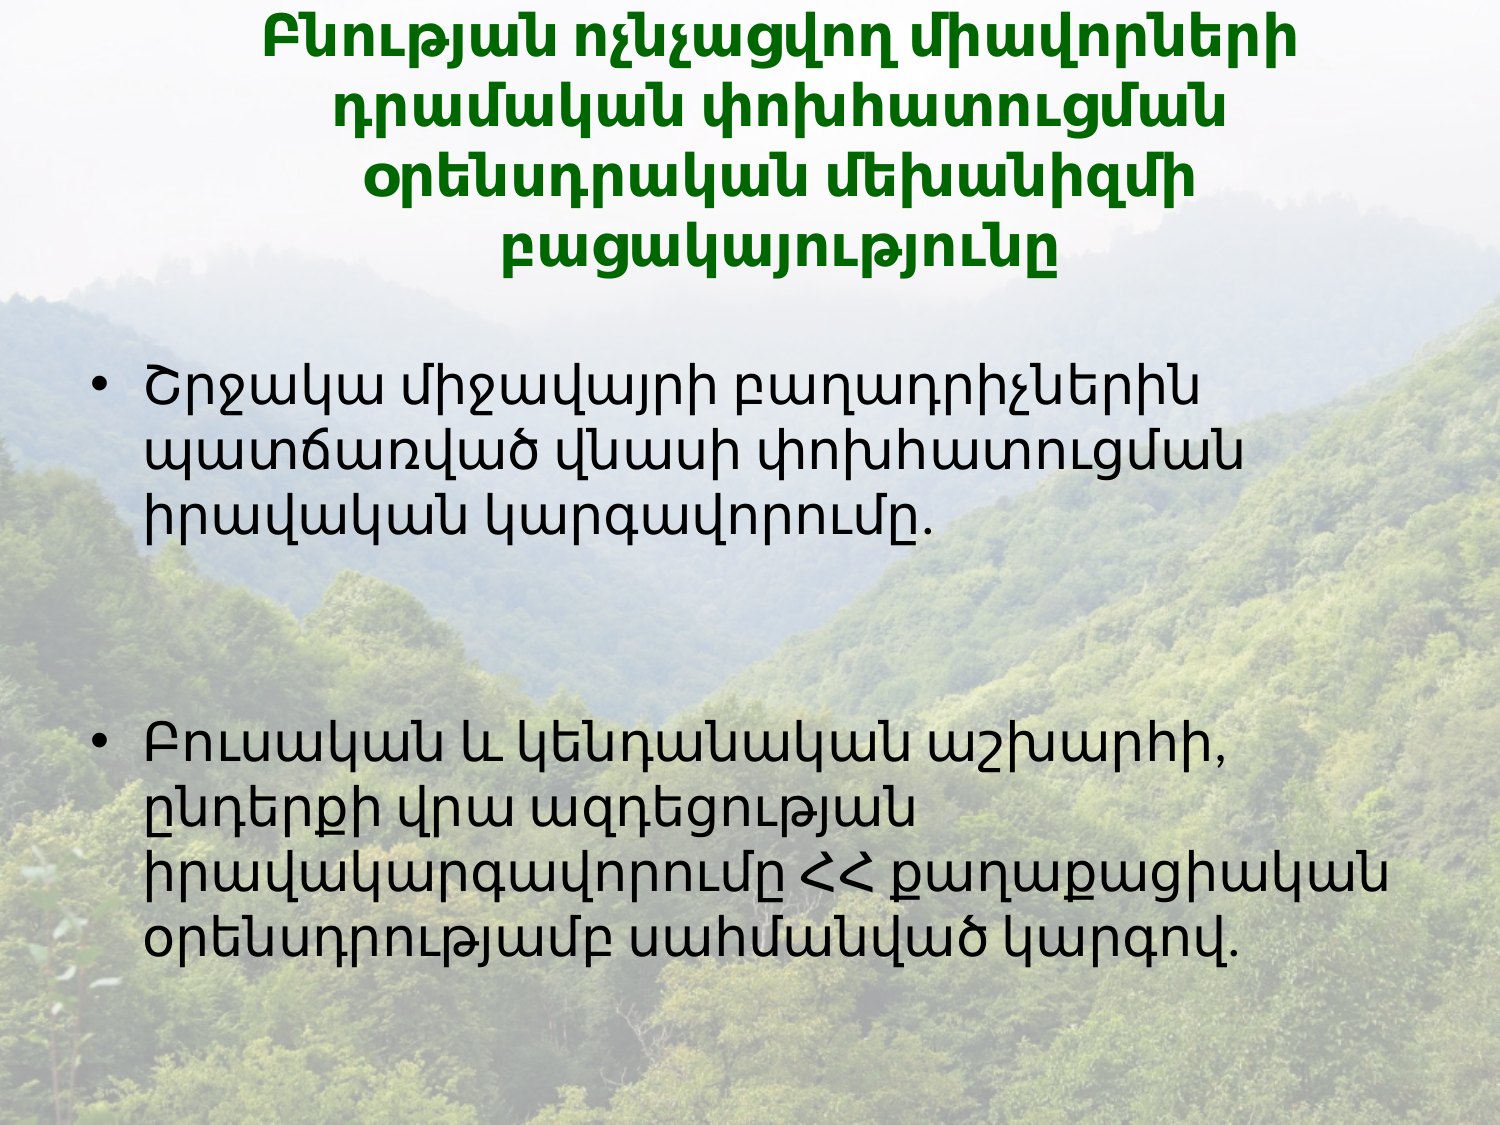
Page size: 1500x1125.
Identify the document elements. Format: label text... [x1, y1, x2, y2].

title Բնության ոչնչացվող միավորների դրամական փոխհատուցման օրենսդրական մեխանիզմի բացակայությունը [135, 30, 1425, 262]
list Շրջակա միջավայրի բաղադրիչներին պատճառված վնասի փոխհատուցման իրավական կարգավորումը. Բուսական և կենդանական աշխարհի, ընդերքի վրա ազդեցության իրավակարգավորումը ՀՀ քաղաքացիական օրենսդրությամբ սահմանված կարգով. [75, 262, 1425, 1005]
